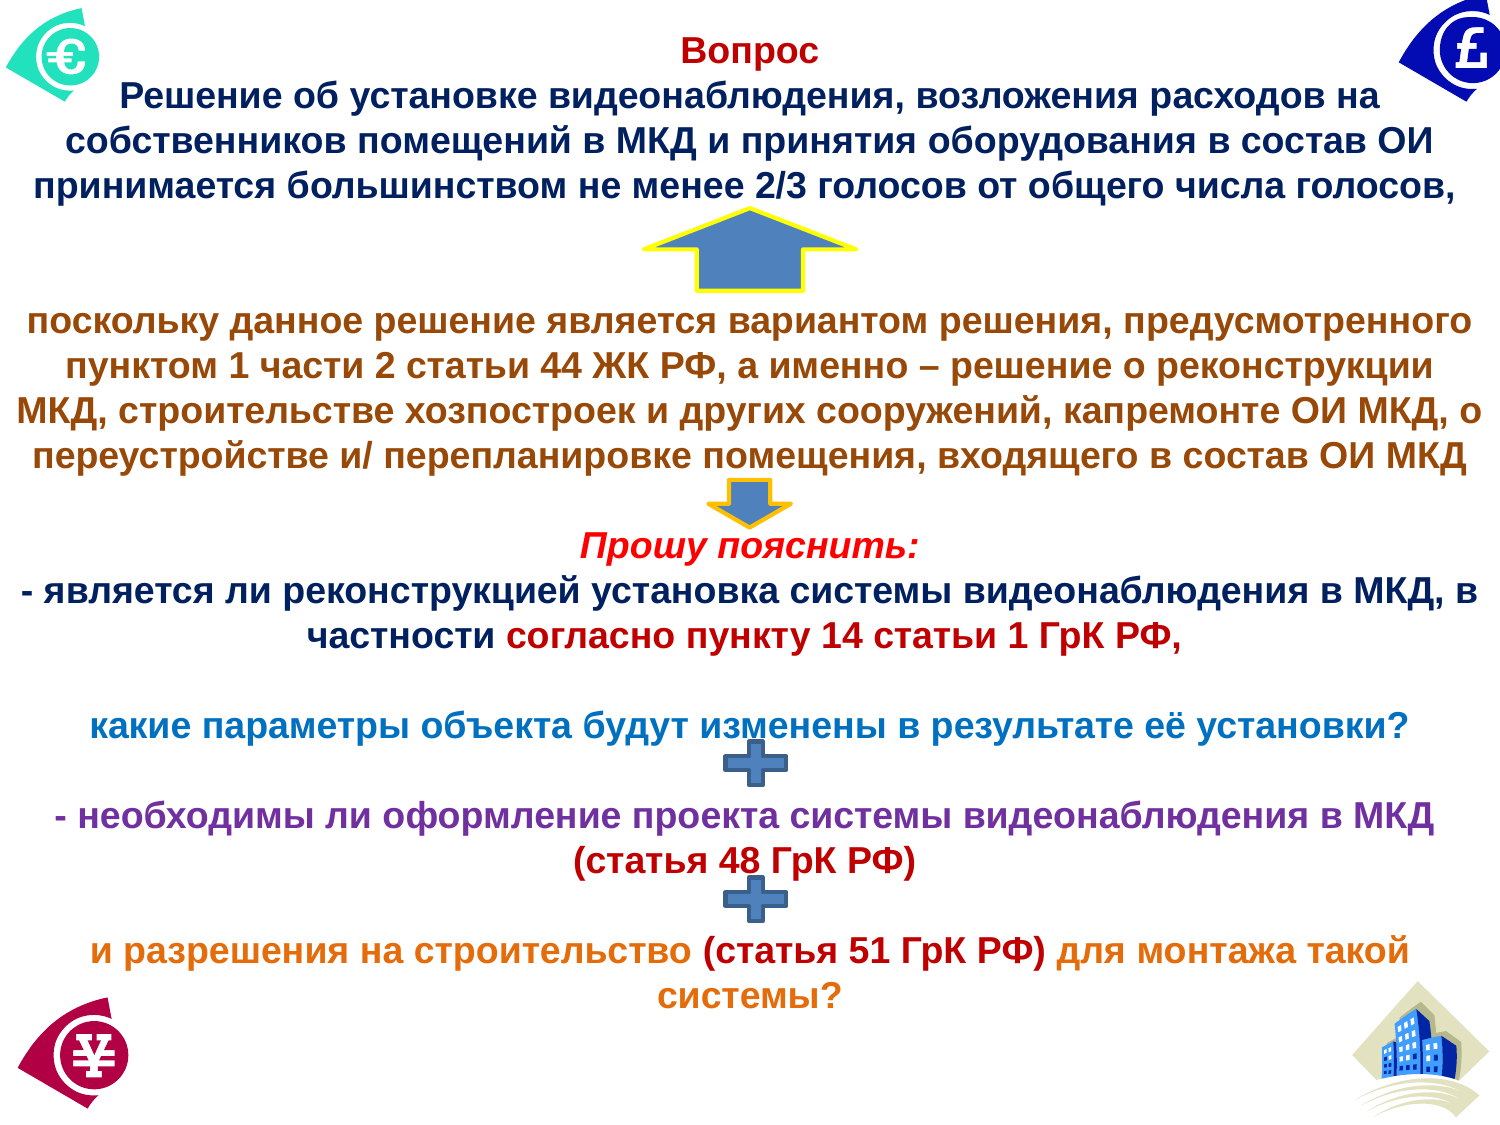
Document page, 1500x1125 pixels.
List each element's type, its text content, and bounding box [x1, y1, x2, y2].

picture [17, 997, 129, 1109]
picture [5, 7, 100, 102]
picture [1398, 0, 1500, 102]
text_box [723, 875, 788, 923]
text_box [723, 739, 788, 787]
picture [1351, 980, 1490, 1118]
text_box [706, 477, 793, 530]
text_box Вопрос Решение об установке видеонаблюдения, возложения расходов на собственников помещений в МКД и принятия оборудования в состав ОИ принимается большинством не менее 2/3 голосов от общего числа голосов, поскольку данное решение является вариантом решения, предусмотренного пунктом 1 части 2 статьи 44 ЖК РФ, а именно – решение о реконструкции МКД, строительстве хозпостроек и других сооружений, капремонте ОИ МКД, о переустройстве и/ перепланировке помещения, входящего в состав ОИ МКД Прошу пояснить: - является ли реконструкцией установка системы видеонаблюдения в МКД, в частности согласно пункту 14 статьи 1 ГрК РФ, какие параметры объекта будут изменены в результате её установки? - необходимы ли оформление проекта системы видеонаблюдения в МКД (статья 48 ГрК РФ) и разрешения на строительство (статья 51 ГрК РФ) для монтажа такой системы? [0, 19, 1500, 1024]
text_box [641, 206, 859, 293]
